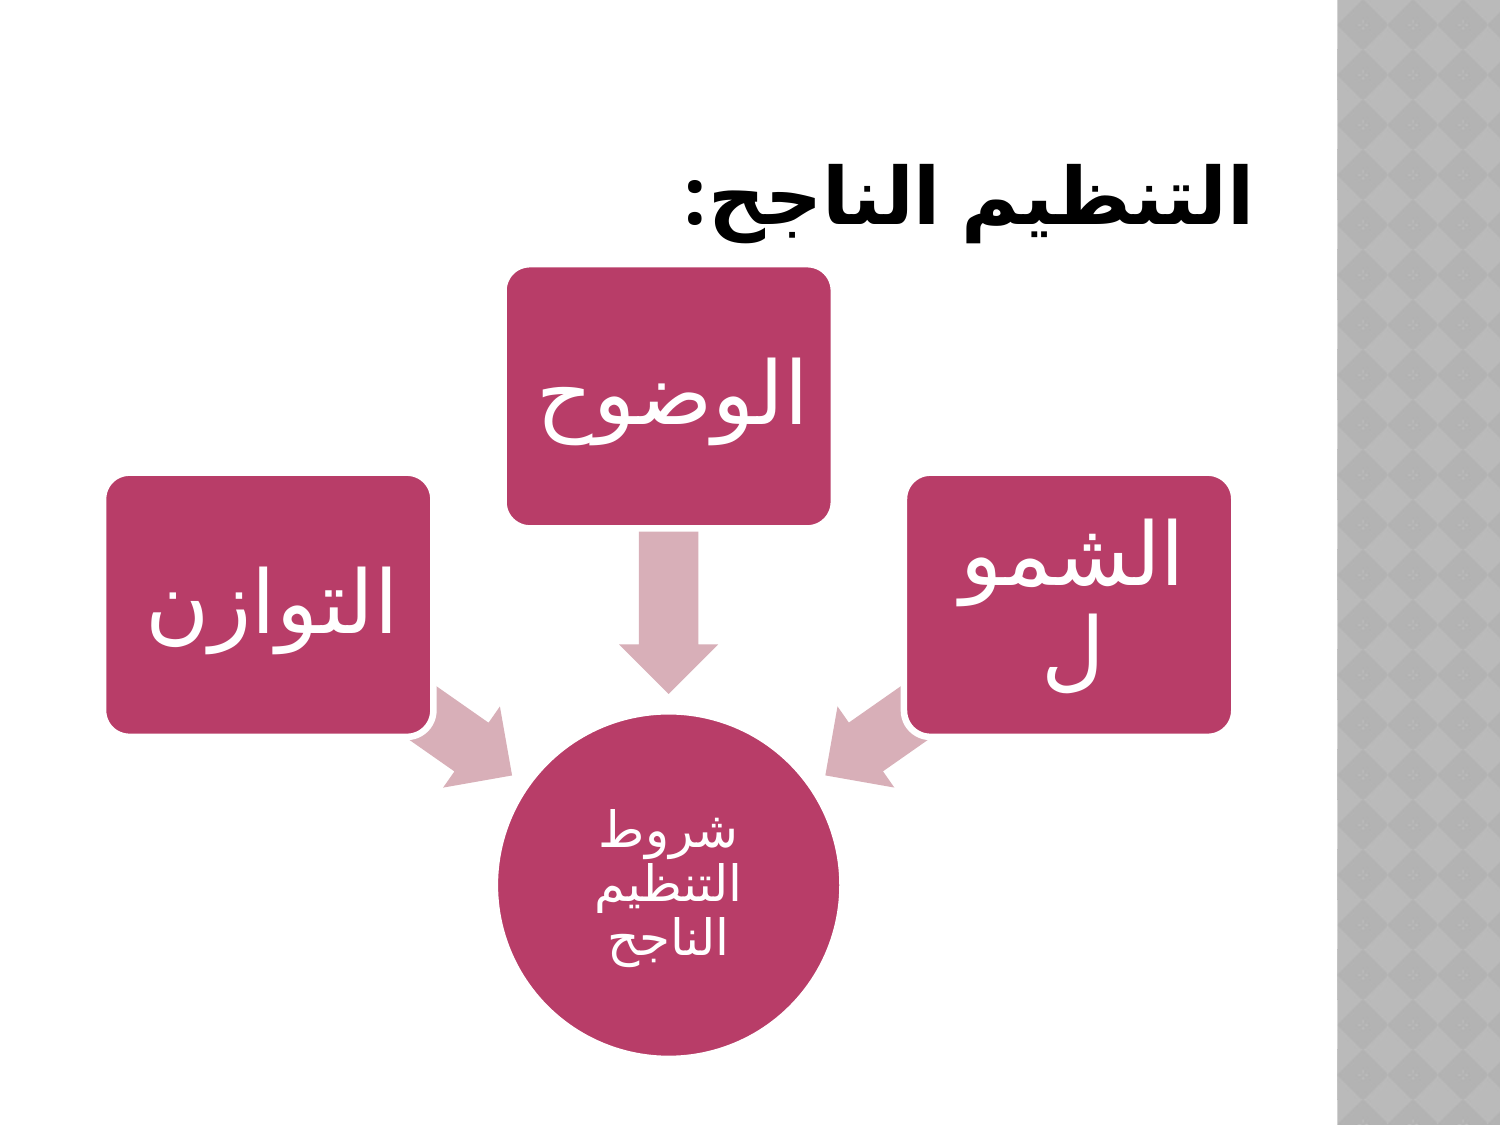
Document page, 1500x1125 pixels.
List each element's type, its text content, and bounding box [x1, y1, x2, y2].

title التنظيم الناجح: [75, 52, 1263, 240]
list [74, 263, 1263, 1060]
